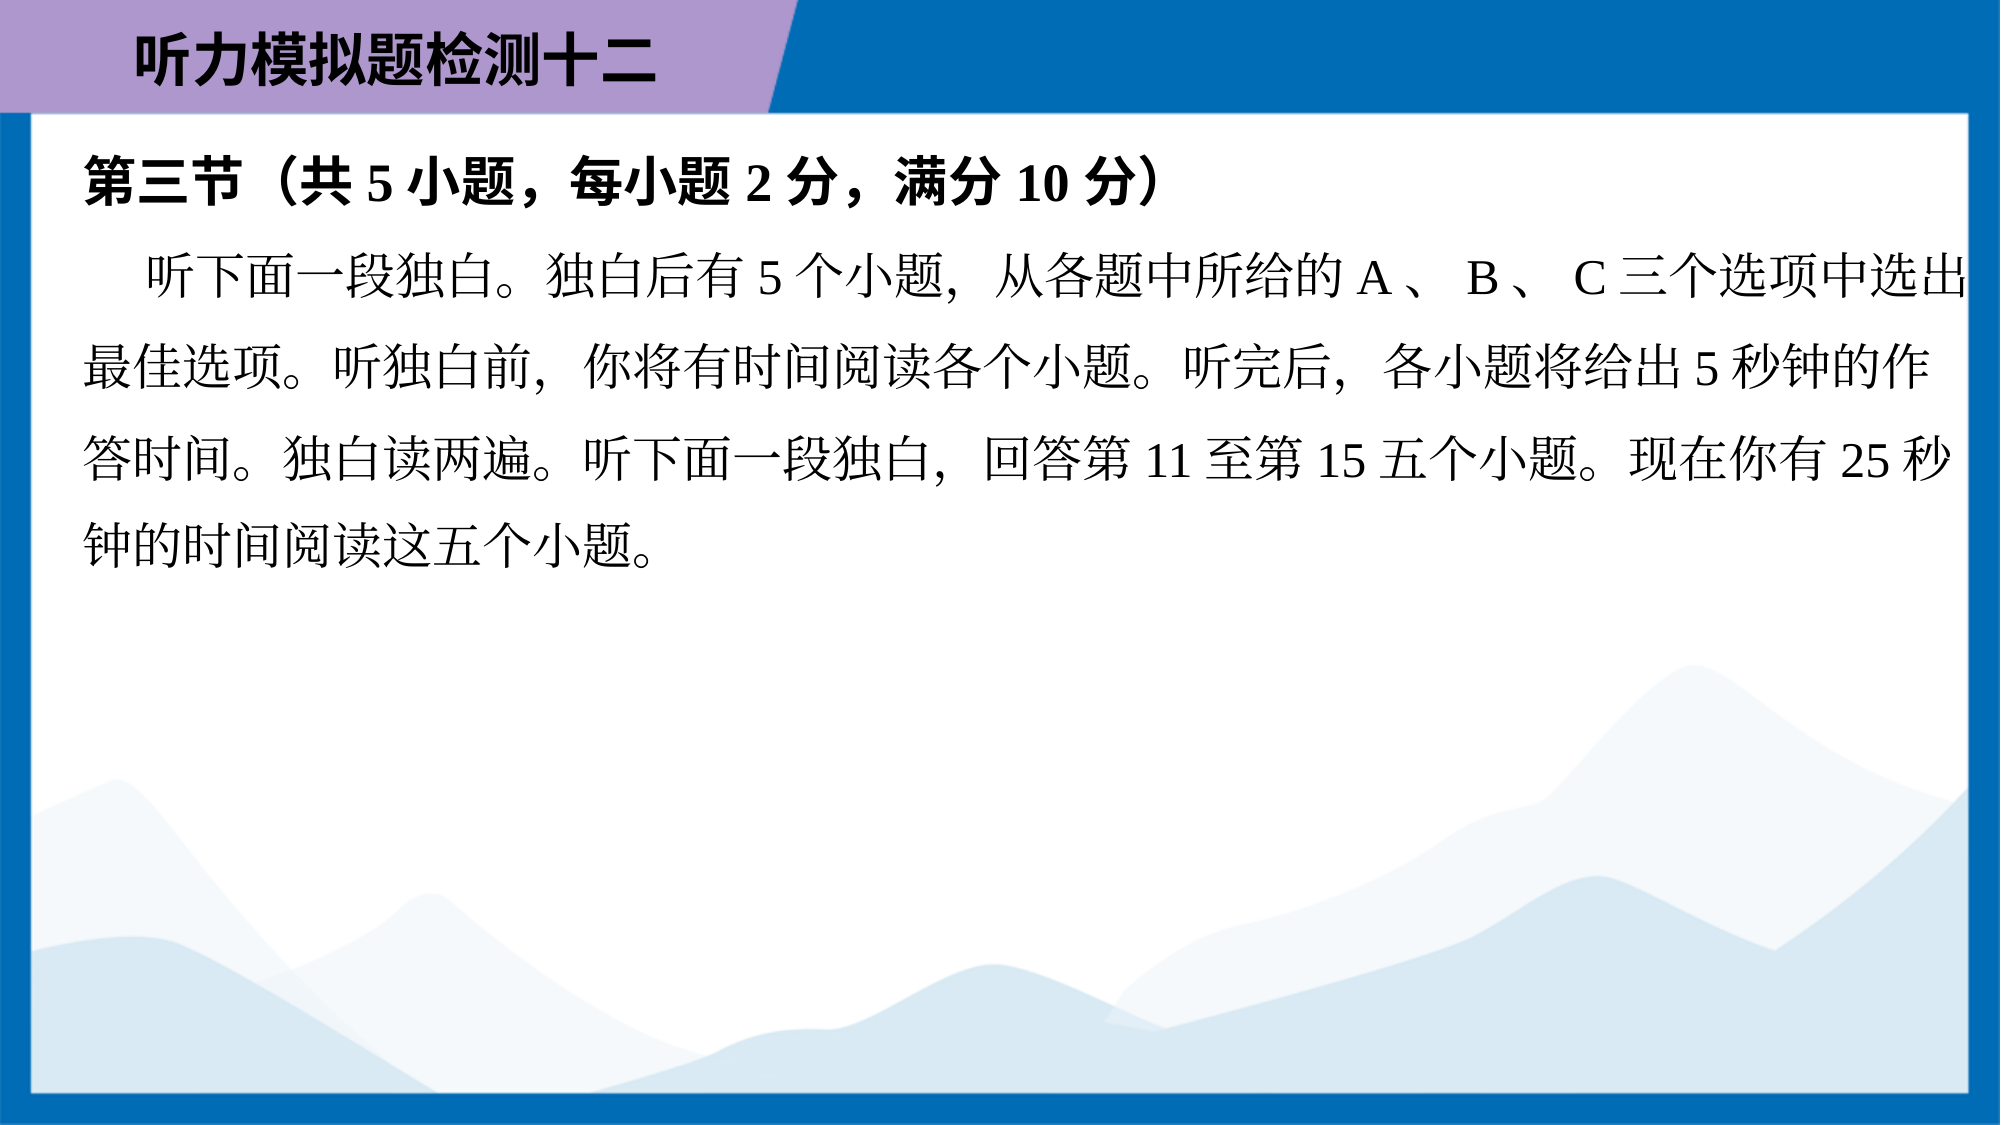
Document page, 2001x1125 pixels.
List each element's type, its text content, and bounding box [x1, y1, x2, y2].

text_box 第三节（共5小题，每小题2分，满分10分） [82, 146, 1917, 212]
picture [0, 0, 2000, 1125]
text_box 听下面一段独白。独白后有5个小题，从各题中所给的A、B、C三个选项中选出 最佳选项。听独白前，你将有时间阅读各个小题。听完后，各小题将给出5秒钟的作 答时间。独白读两遍。听下面一段独白，回答第11至第15五个小题。现在你有25秒 钟的时间阅读这五个小题。 [82, 212, 1917, 566]
